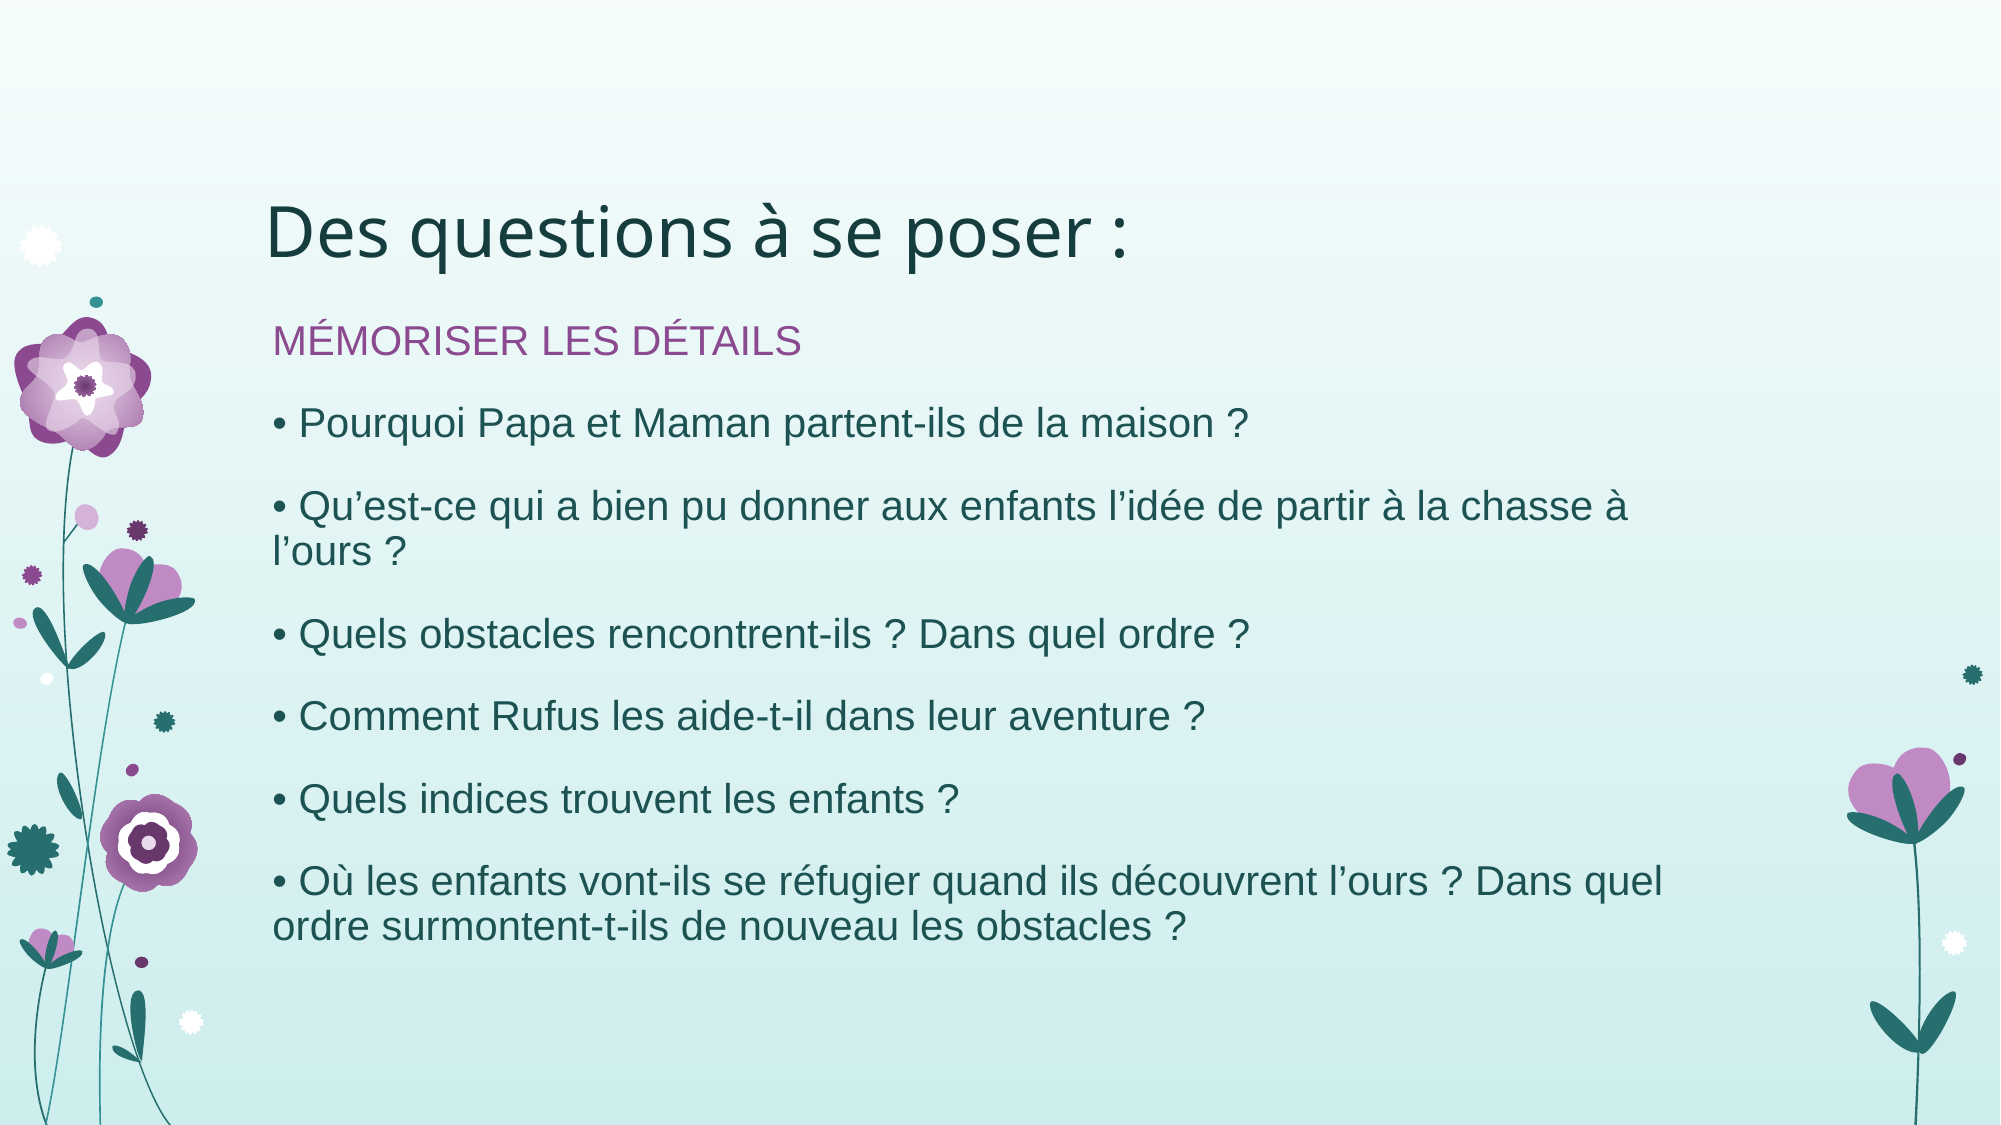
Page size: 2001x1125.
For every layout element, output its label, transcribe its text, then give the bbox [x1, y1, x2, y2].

title Des questions à se poser : [249, 92, 1750, 281]
list MÉMORISER LES DÉTAILS • Pourquoi Papa et Maman partent-ils de la maison ? • Qu’est-ce qui a bien pu donner aux enfants l’idée de partir à la chasse à l’ours ? • Quels obstacles rencontrent-ils ? Dans quel ordre ? • Comment Rufus les aide-t-il dans leur aventure ? • Quels indices trouvent les enfants ? • Où les enfants vont-ils se réfugier quand ils découvrent l’ours ? Dans quel ordre surmontent-t-ils de nouveau les obstacles ? [249, 311, 1750, 987]
